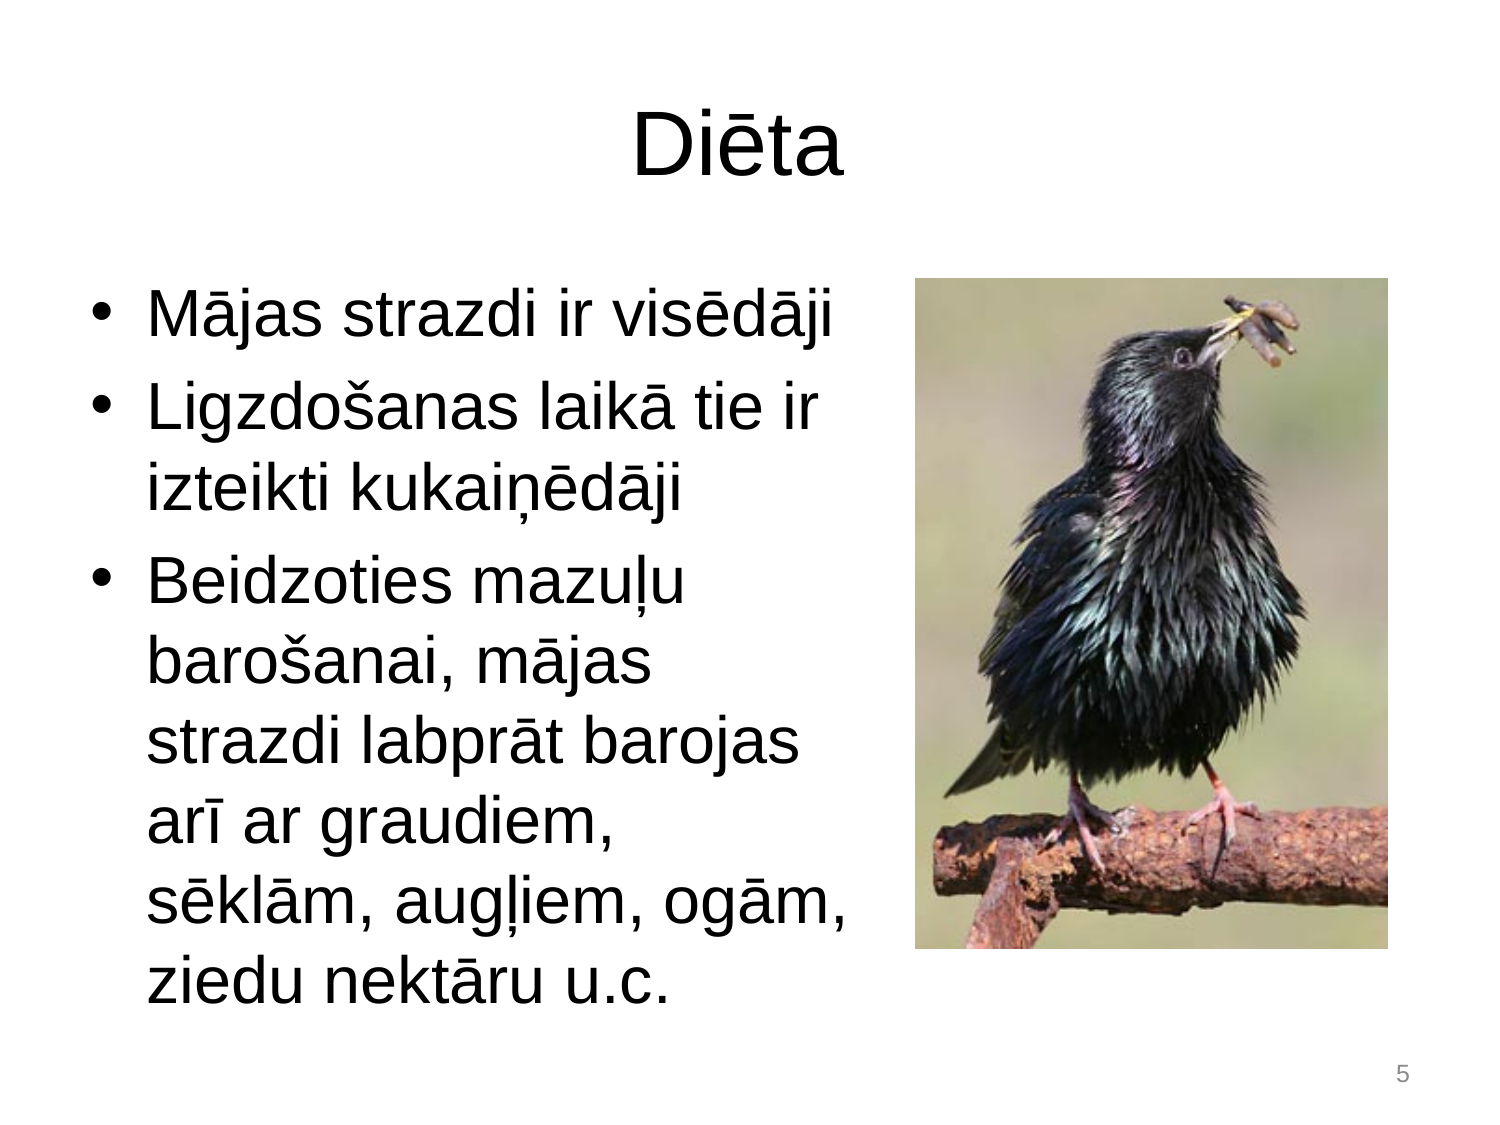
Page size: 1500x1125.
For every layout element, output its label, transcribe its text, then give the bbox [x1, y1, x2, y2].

title Diēta [74, 44, 1426, 233]
picture [915, 278, 1388, 949]
slide_number 5 [1074, 1042, 1425, 1103]
list Mājas strazdi ir visēdāji Ligzdošanas laikā tie ir izteikti kukaiņēdāji Beidzoties mazuļu barošanai, mājas strazdi labprāt barojas arī ar graudiem, sēklām, augļiem, ogām, ziedu nektāru u.c. [74, 262, 869, 1048]
